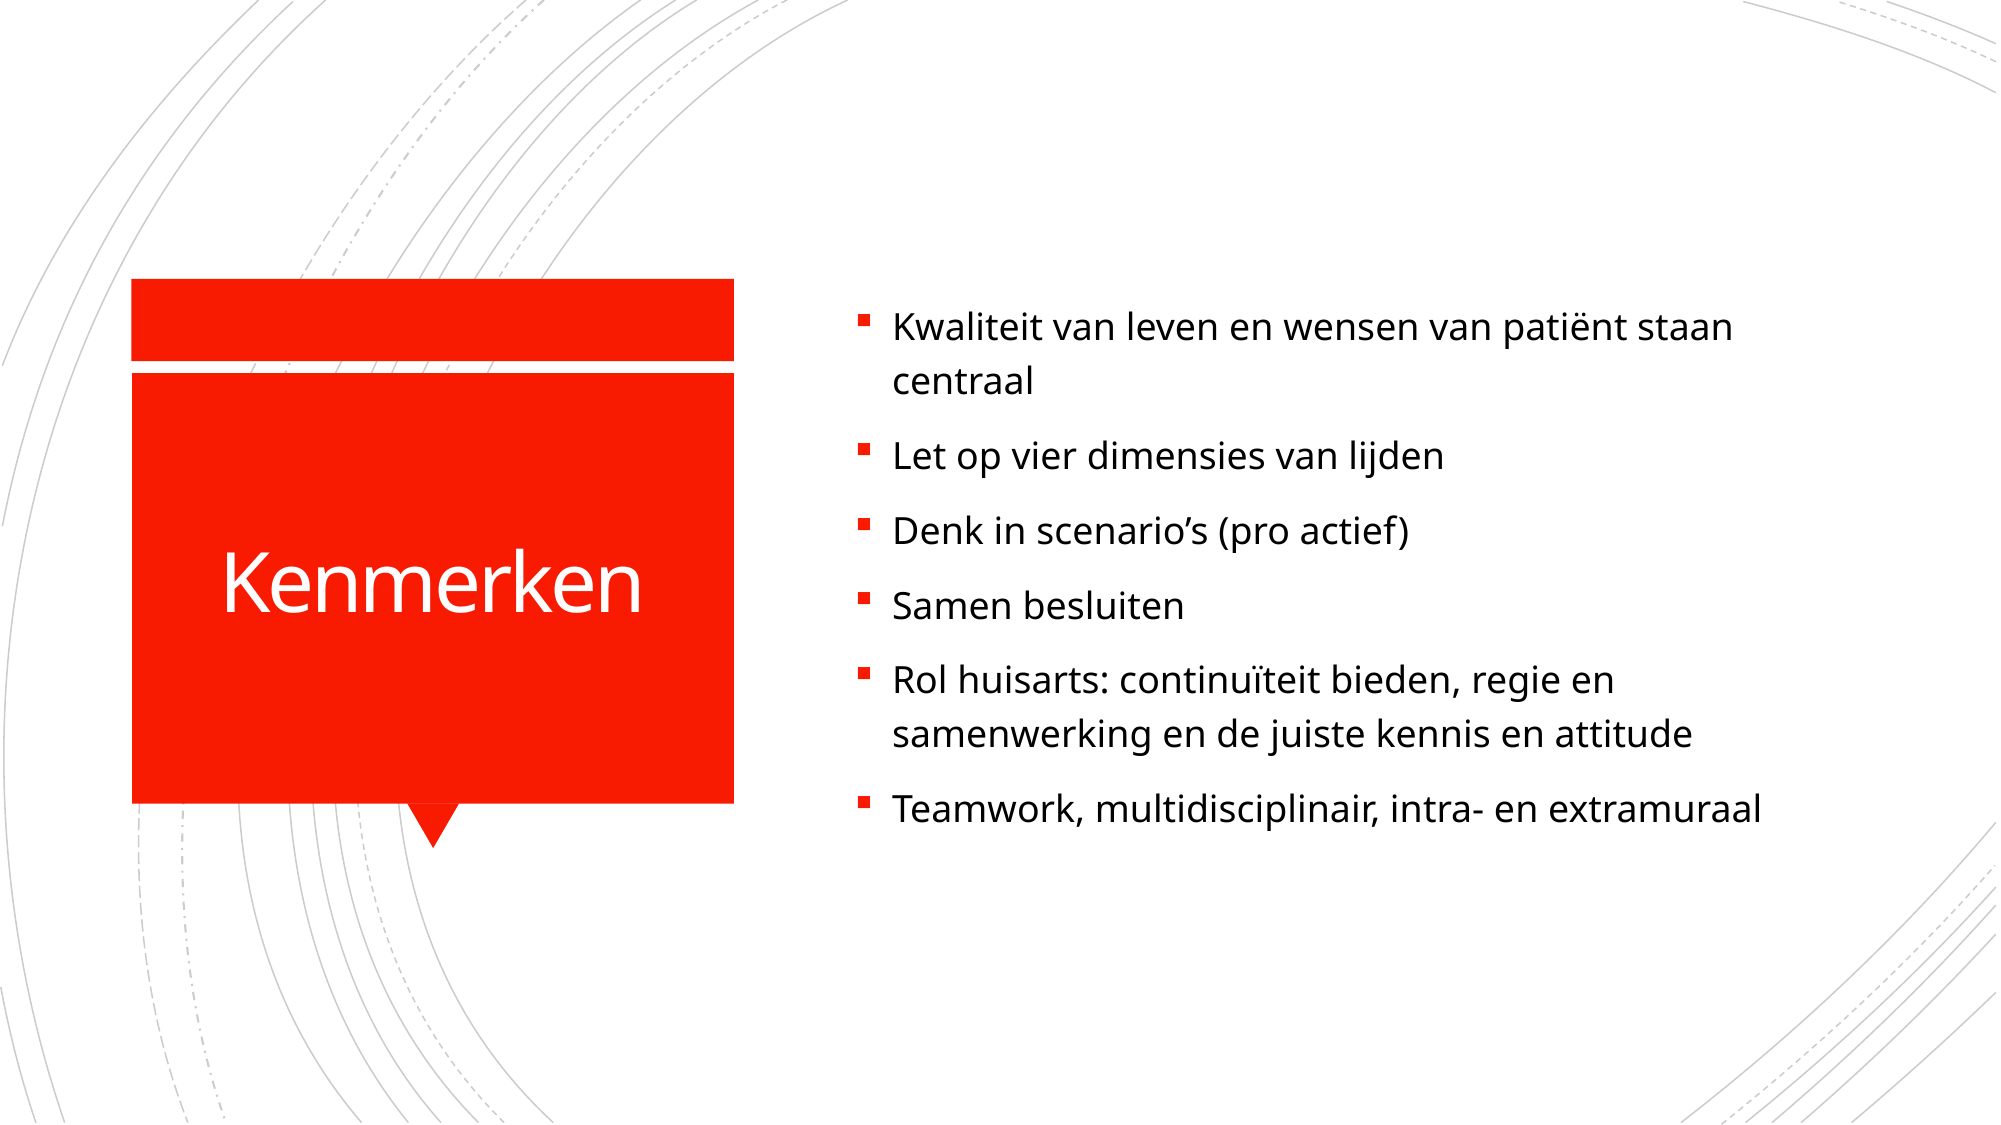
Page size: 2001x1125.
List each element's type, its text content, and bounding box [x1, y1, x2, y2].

list Kwaliteit van leven en wensen van patiënt staan centraal Let op vier dimensies van lijden Denk in scenario’s (pro actief) Samen besluiten Rol huisarts: continuïteit bieden, regie en samenwerking en de juiste kennis en attitude Teamwork, multidisciplinair, intra- en extramuraal [839, 131, 1871, 993]
title Kenmerken [145, 385, 720, 789]
